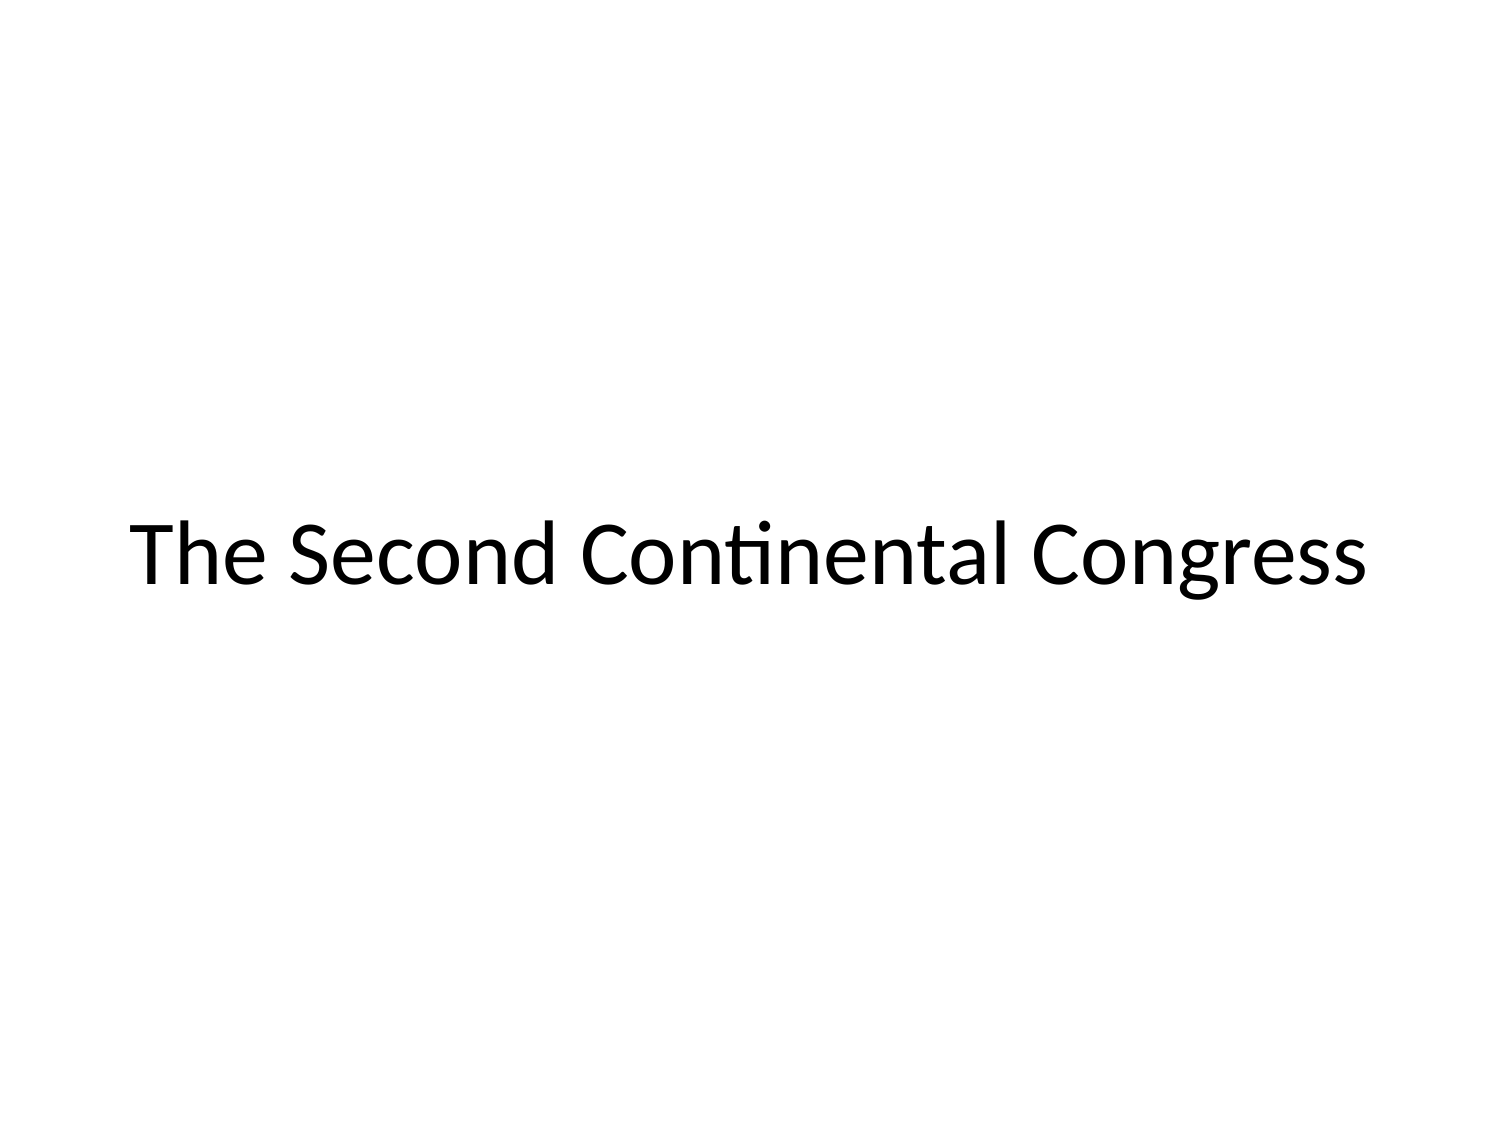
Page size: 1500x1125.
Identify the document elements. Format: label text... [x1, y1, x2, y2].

title The Second Continental Congress [74, 44, 1426, 1051]
